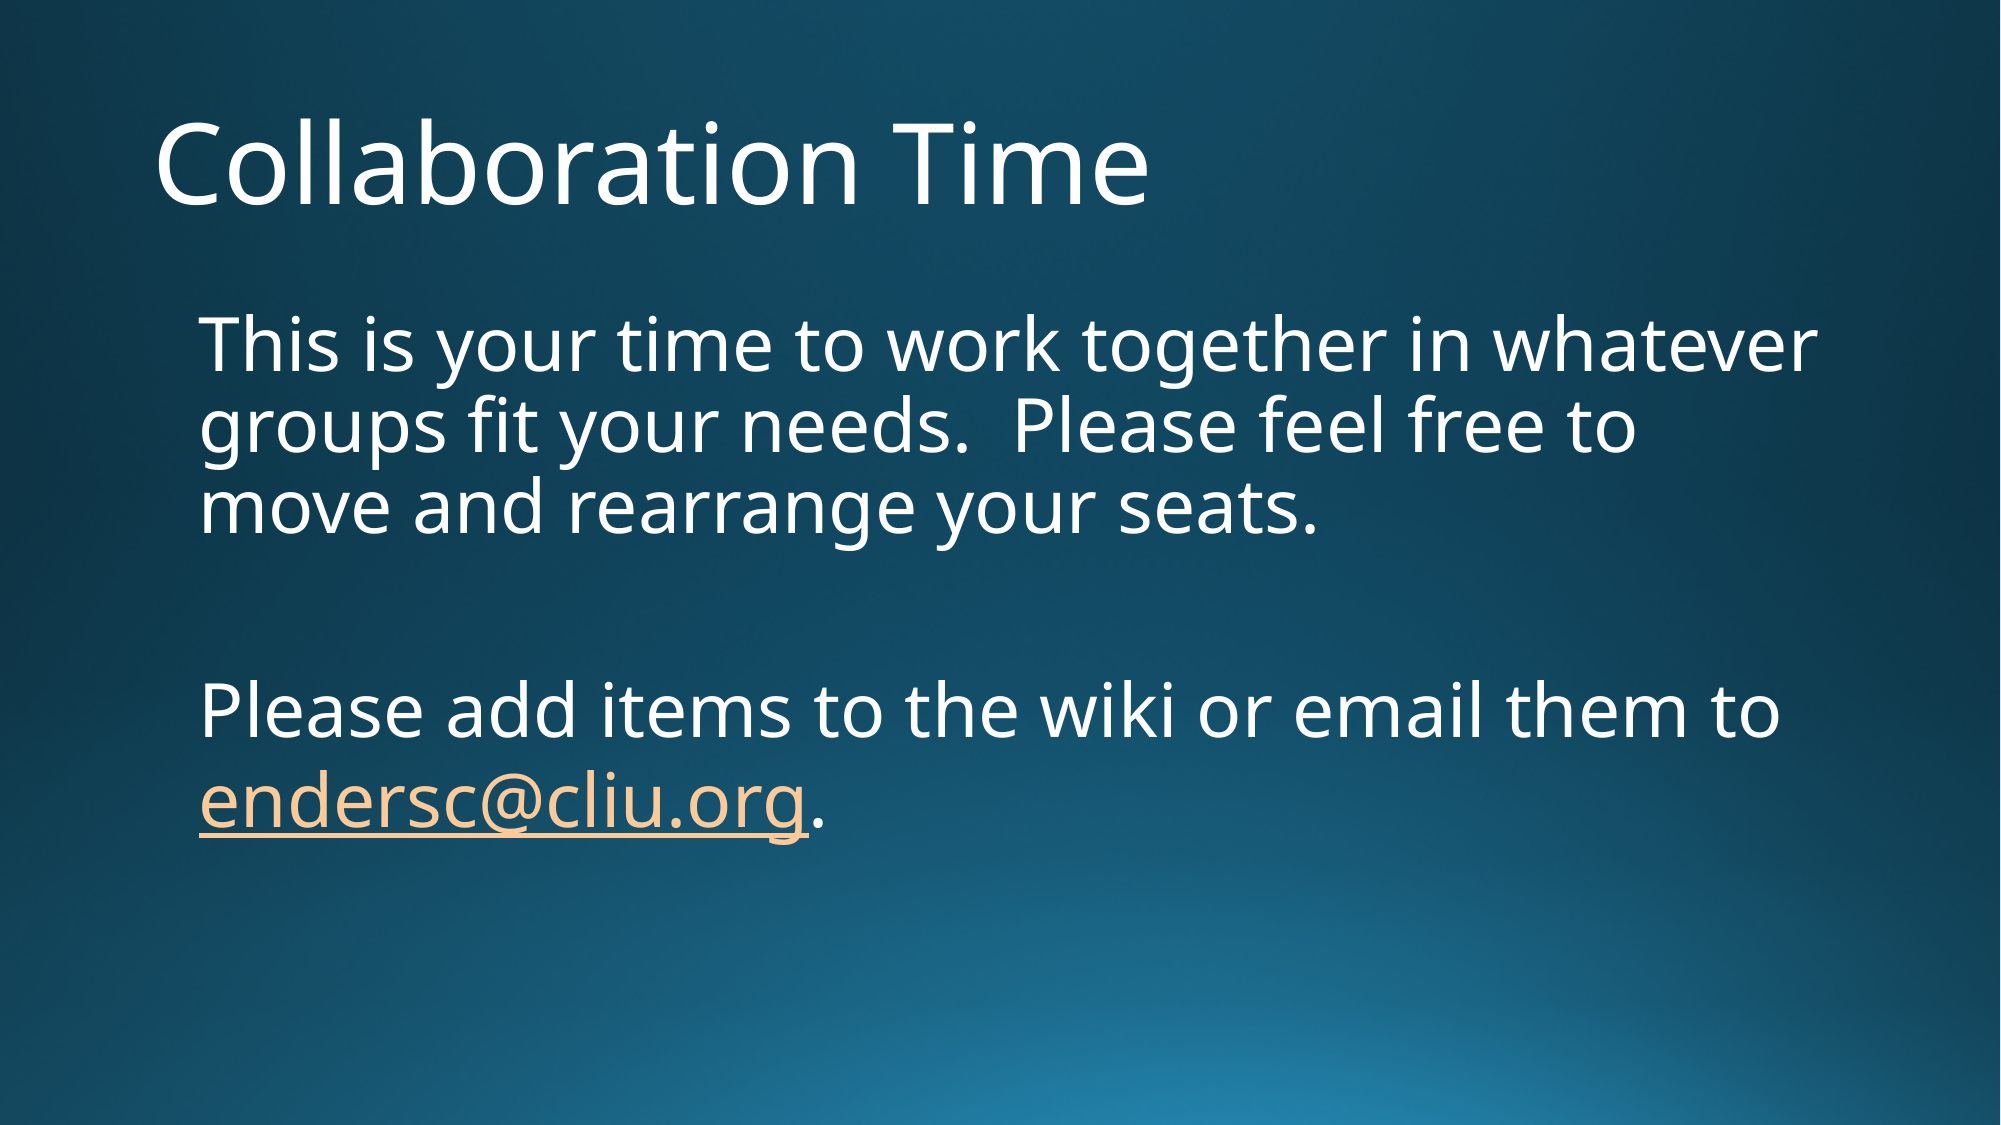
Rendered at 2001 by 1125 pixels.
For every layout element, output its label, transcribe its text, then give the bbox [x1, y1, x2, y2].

list This is your time to work together in whatever groups fit your needs. Please feel free to move and rearrange your seats. Please add items to the wiki or email them to endersc@cliu.org. [183, 299, 1863, 1014]
title Collaboration Time [137, 59, 1863, 278]
picture [0, 0, 2001, 1125]
